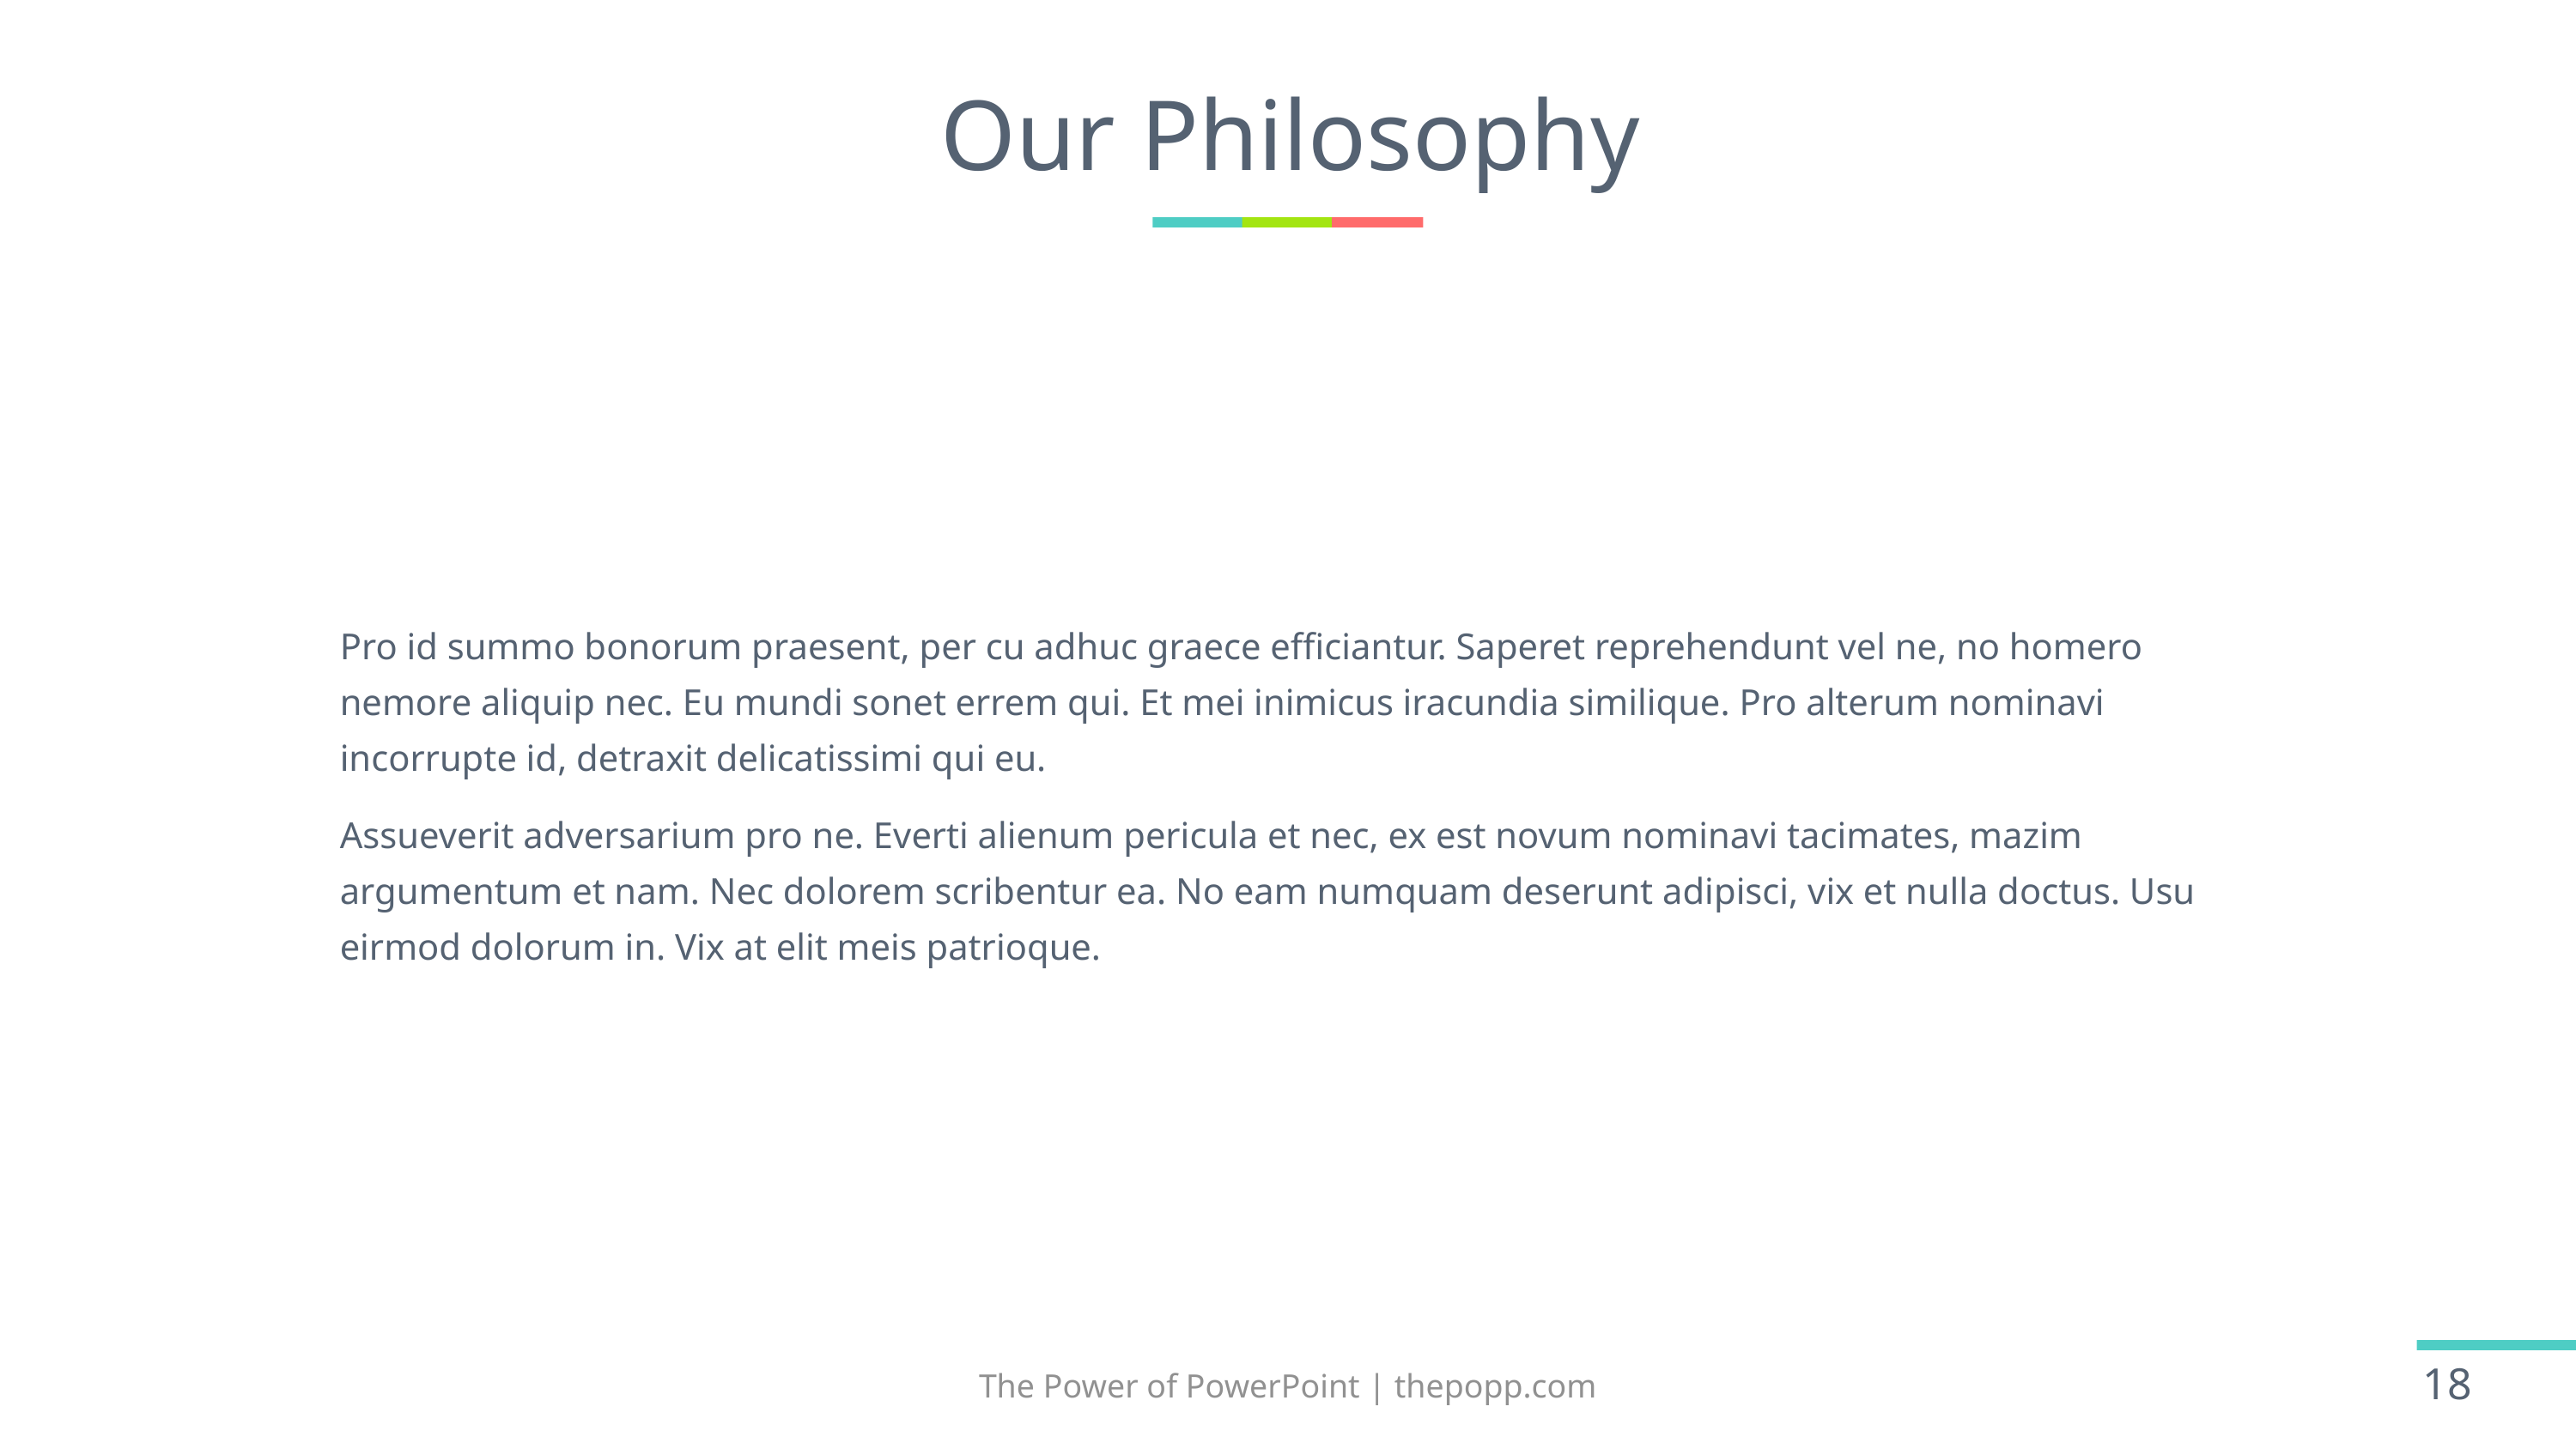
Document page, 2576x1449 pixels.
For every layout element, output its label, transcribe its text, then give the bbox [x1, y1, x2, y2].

title Our Philosophy [69, 49, 2512, 230]
footer The Power of PowerPoint | thepopp.com [853, 1349, 1723, 1427]
list Pro id summo bonorum praesent, per cu adhuc graece efficiantur. Saperet reprehendunt vel ne, no homero nemore aliquip nec. Eu mundi sonet errem qui. Et mei inimicus iracundia similique. Pro alterum nominavi incorrupte id, detraxit delicatissimi qui eu. Assueverit adversarium pro ne. Everti alienum pericula et nec, ex est novum nominavi tacimates, mazim argumentum et nam. Nec dolorem scribentur ea. No eam numquam deserunt adipisci, vix et nulla doctus. Usu eirmod dolorum in. Vix at elit meis patrioque. [326, 537, 2249, 1041]
slide_number 18 [2409, 1351, 2576, 1421]
